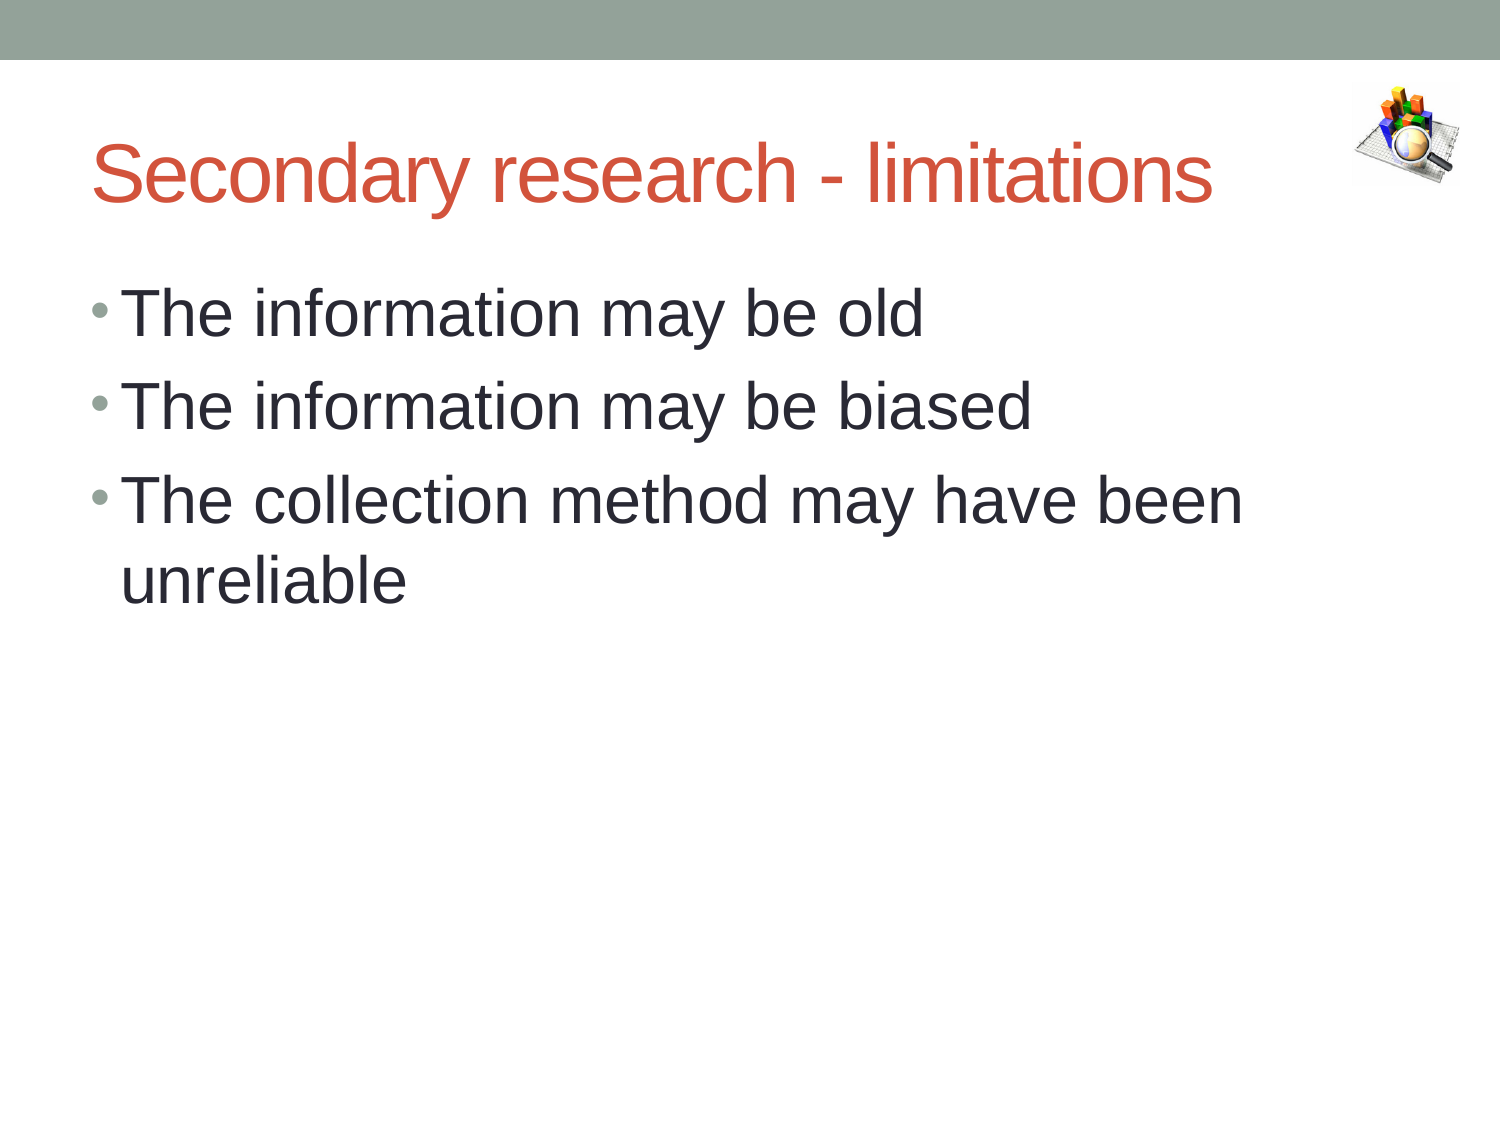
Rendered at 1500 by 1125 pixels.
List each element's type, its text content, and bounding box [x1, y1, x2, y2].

picture [1352, 82, 1460, 186]
list The information may be old The information may be biased The collection method may have been unreliable [75, 262, 1425, 1063]
title Secondary research - limitations [75, 87, 1425, 250]
